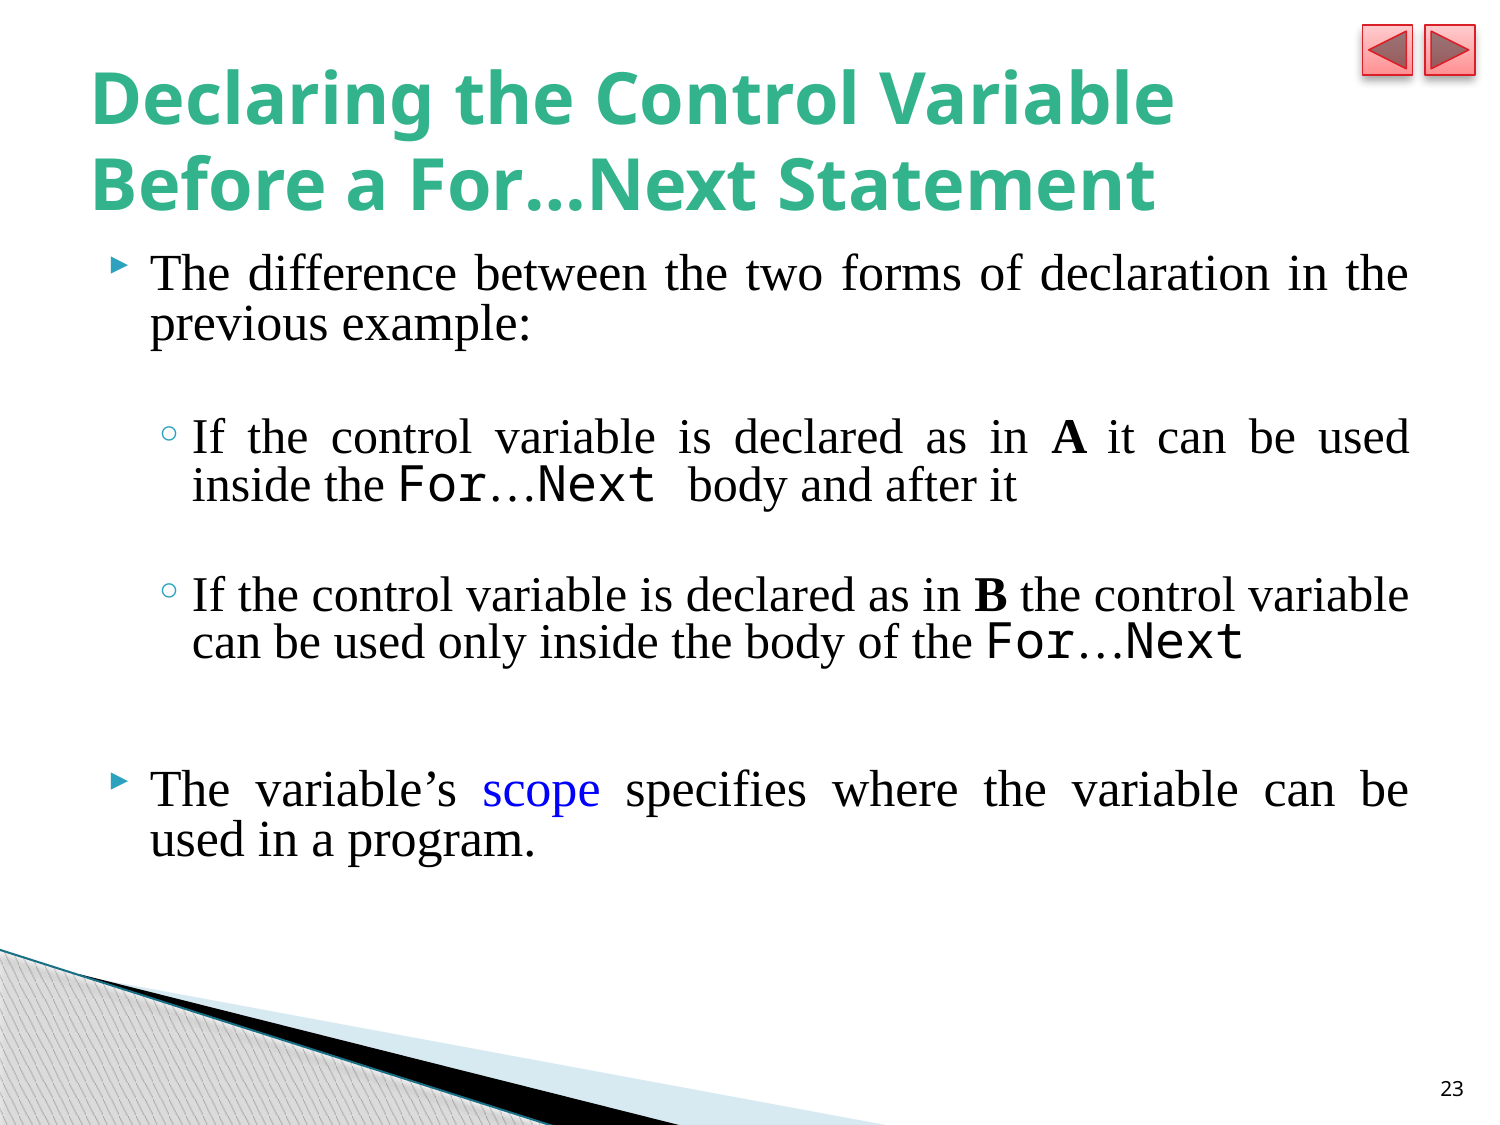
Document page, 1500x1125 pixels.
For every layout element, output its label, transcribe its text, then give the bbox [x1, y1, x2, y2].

slide_number 23 [1418, 1051, 1479, 1112]
list The difference between the two forms of declaration in the previous example: If the control variable is declared as in A it can be used inside the For…Next body and after it If the control variable is declared as in B the control variable can be used only inside the body of the For…Next The variable’s scope specifies where the variable can be used in a program. [74, 242, 1426, 986]
title Declaring the Control Variable Before a For…Next Statement [75, 45, 1425, 233]
